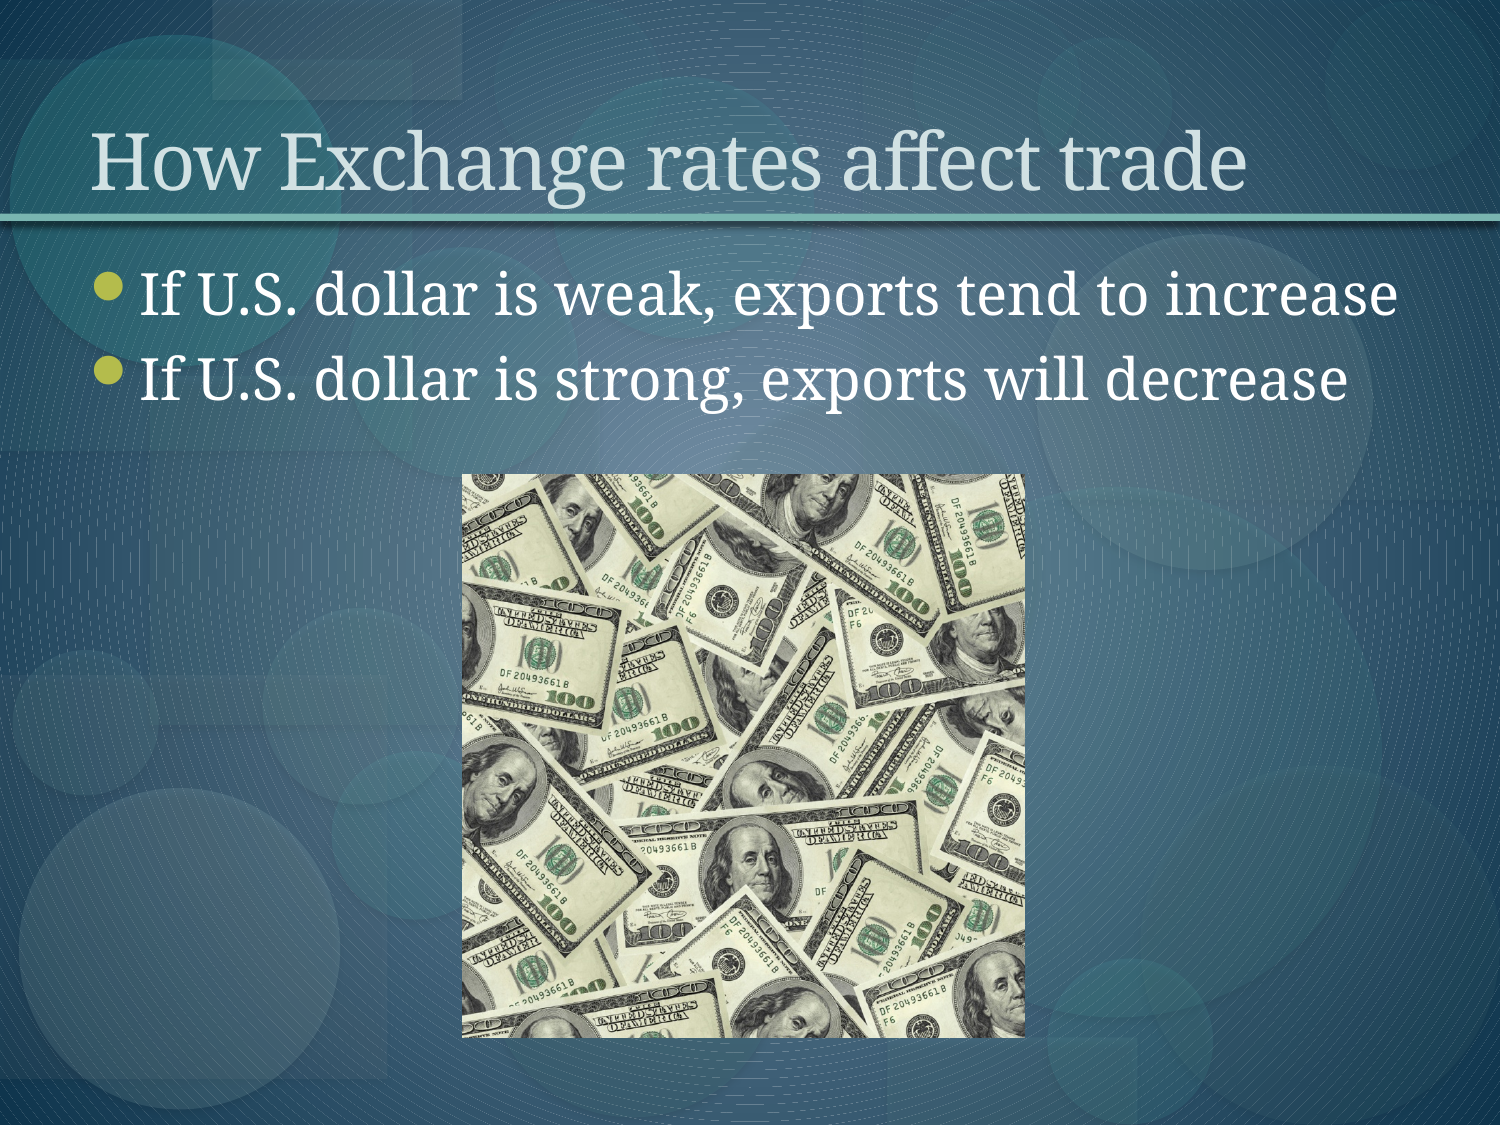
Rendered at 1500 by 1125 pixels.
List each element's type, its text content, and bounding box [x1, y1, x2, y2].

picture [462, 474, 1026, 1038]
title How Exchange rates affect trade [75, 26, 1425, 214]
list If U.S. dollar is weak, exports tend to increase If U.S. dollar is strong, exports will decrease [75, 249, 1425, 1000]
